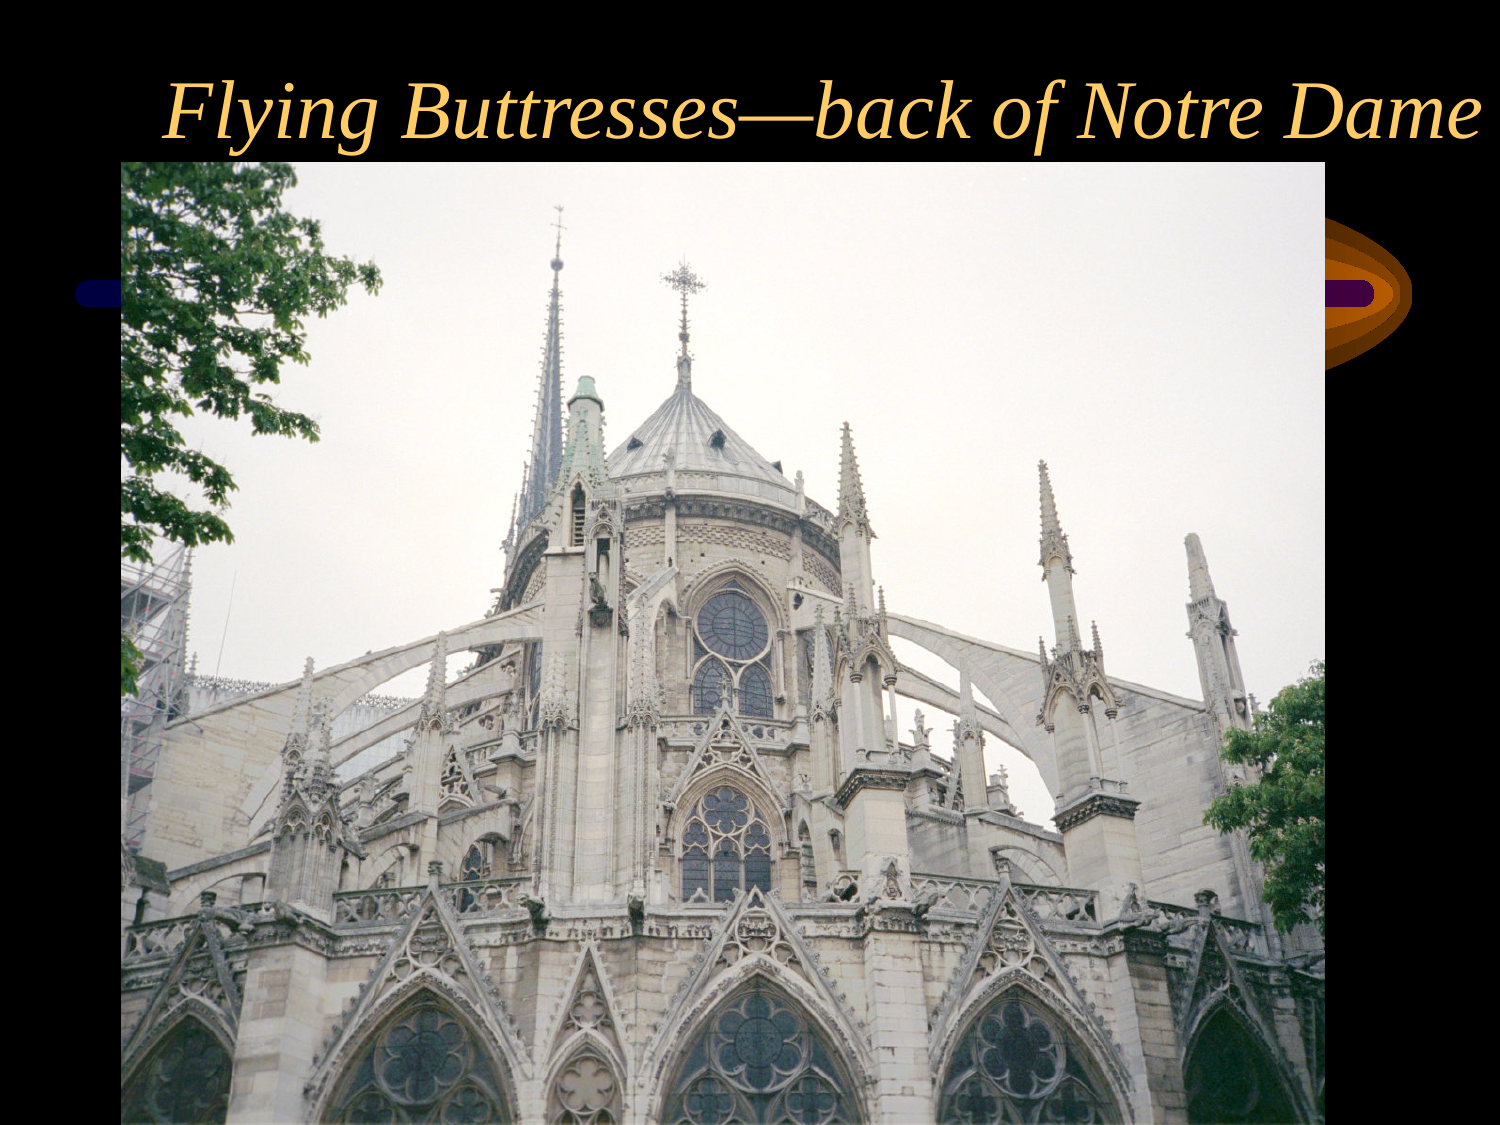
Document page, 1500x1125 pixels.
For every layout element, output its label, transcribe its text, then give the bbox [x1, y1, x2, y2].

title Flying Buttresses—back of Notre Dame [0, 37, 1500, 163]
picture [121, 162, 1326, 1125]
